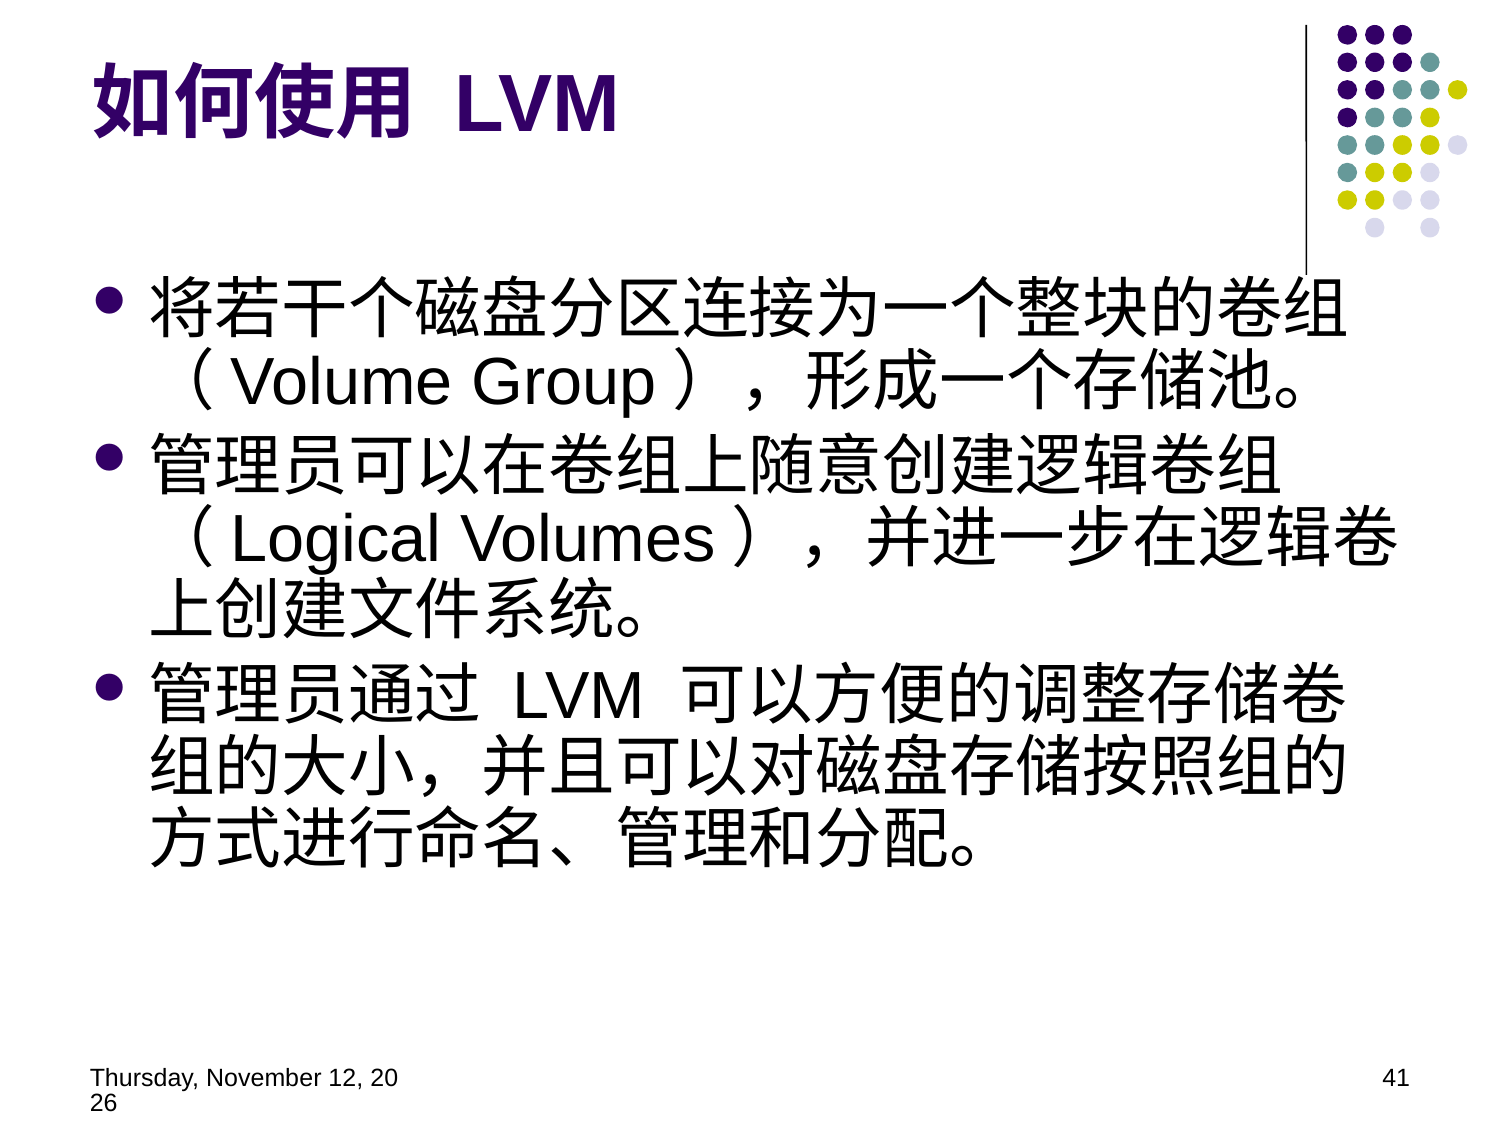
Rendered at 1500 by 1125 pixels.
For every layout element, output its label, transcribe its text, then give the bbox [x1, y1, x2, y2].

slide_number 41 [1074, 1024, 1425, 1100]
footer [360, 1023, 1247, 1099]
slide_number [75, 1024, 425, 1100]
title 如何使用 LVM [76, 42, 1428, 230]
list 将若干个磁盘分区连接为一个整块的卷组（Volume Group），形成一个存储池。 管理员可以在卷组上随意创建逻辑卷组（Logical Volumes），并进一步在逻辑卷上创建文件系统。 管理员通过 LVM 可以方便的调整存储卷组的大小，并且可以对磁盘存储按照组的方式进行命名、管理和分配。 [76, 266, 1428, 1011]
